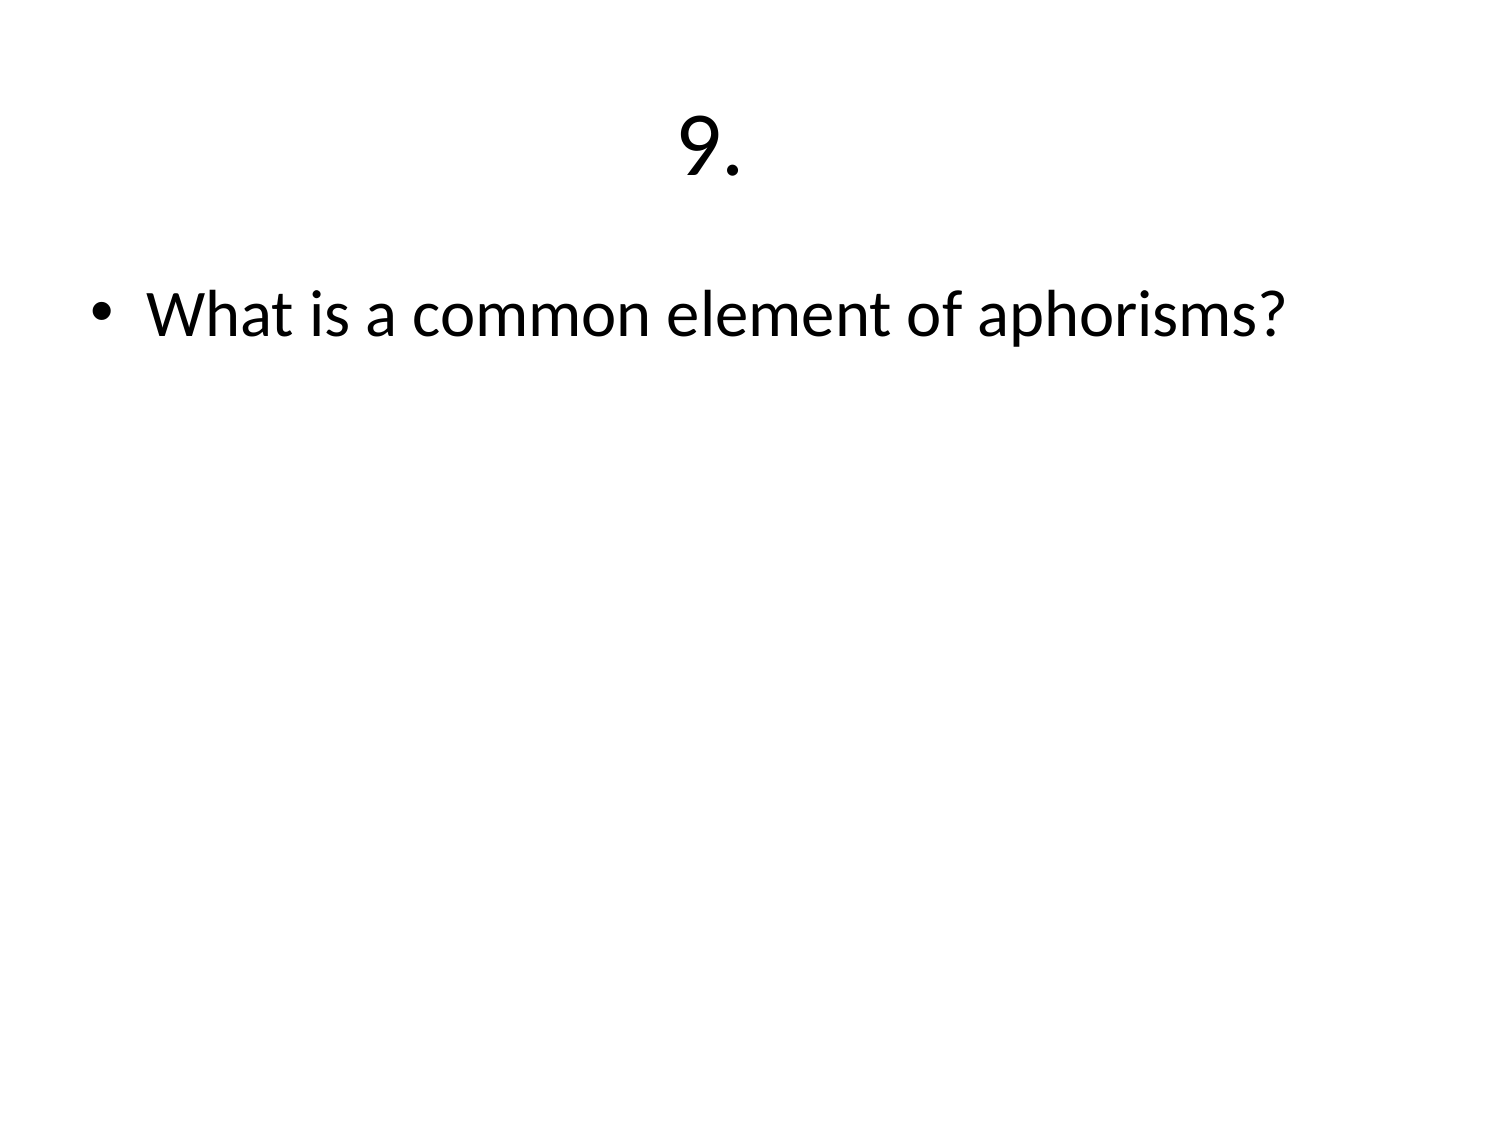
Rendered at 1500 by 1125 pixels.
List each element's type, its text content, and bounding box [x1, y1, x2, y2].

list What is a common element of aphorisms? [75, 262, 1425, 1005]
title 9. [75, 45, 1425, 233]
